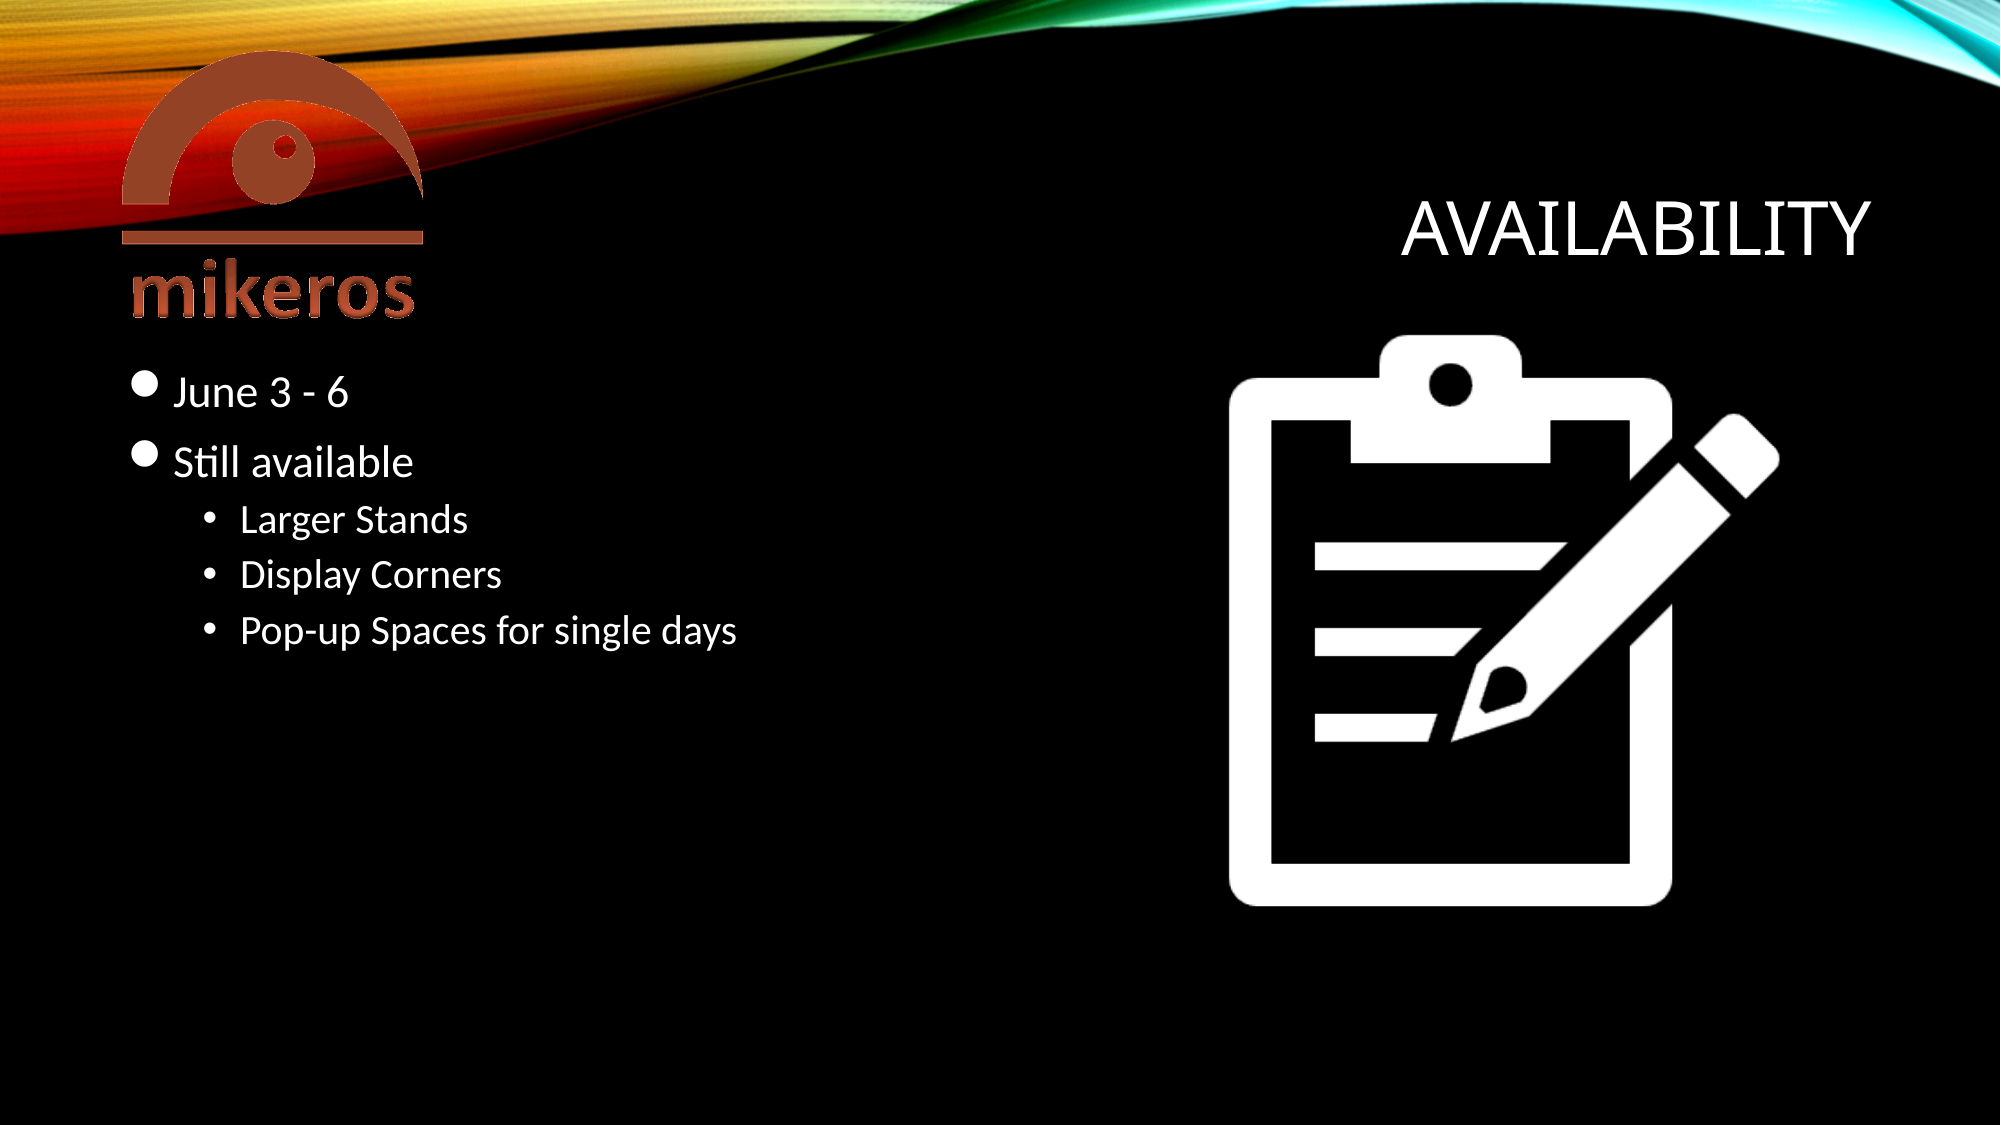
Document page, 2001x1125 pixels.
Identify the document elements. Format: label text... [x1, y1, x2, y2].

list June 3 - 6 Still available Larger Stands Display Corners Pop-up Spaces for single days [112, 360, 1888, 1021]
picture [0, 0, 2000, 338]
title Availability [474, 125, 1888, 338]
picture [1129, 278, 1816, 965]
